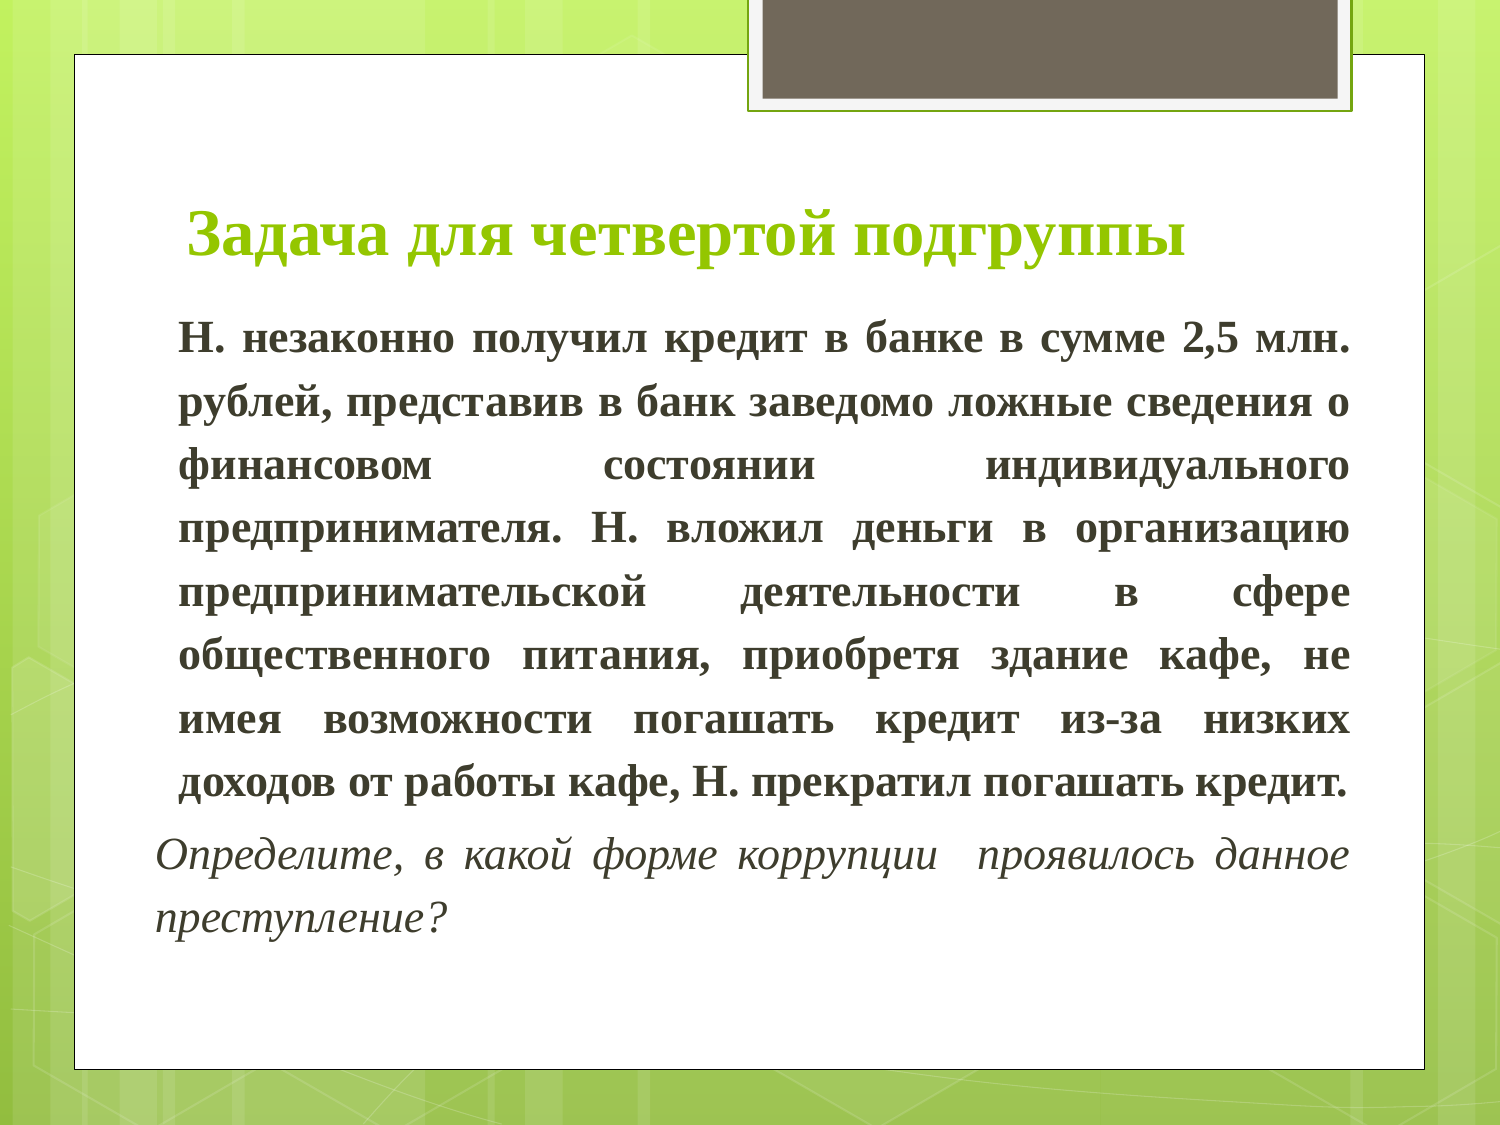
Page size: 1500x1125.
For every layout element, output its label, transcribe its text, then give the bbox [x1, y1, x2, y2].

title Задача для четвертой подгруппы [171, 168, 1324, 290]
list Н. незаконно получил кредит в банке в сумме 2,5 млн. рублей, представив в банк заведомо ложные сведения о финансовом состоянии индивидуального предпринимателя. Н. вложил деньги в организацию предпринимательской деятельности в сфере общественного питания, приобретя здание кафе, не имея возможности погашать кредит из-за низких доходов от работы кафе, Н. прекратил погашать кредит. Определите, в какой форме коррупции проявилось данное преступление? [112, 290, 1366, 1012]
